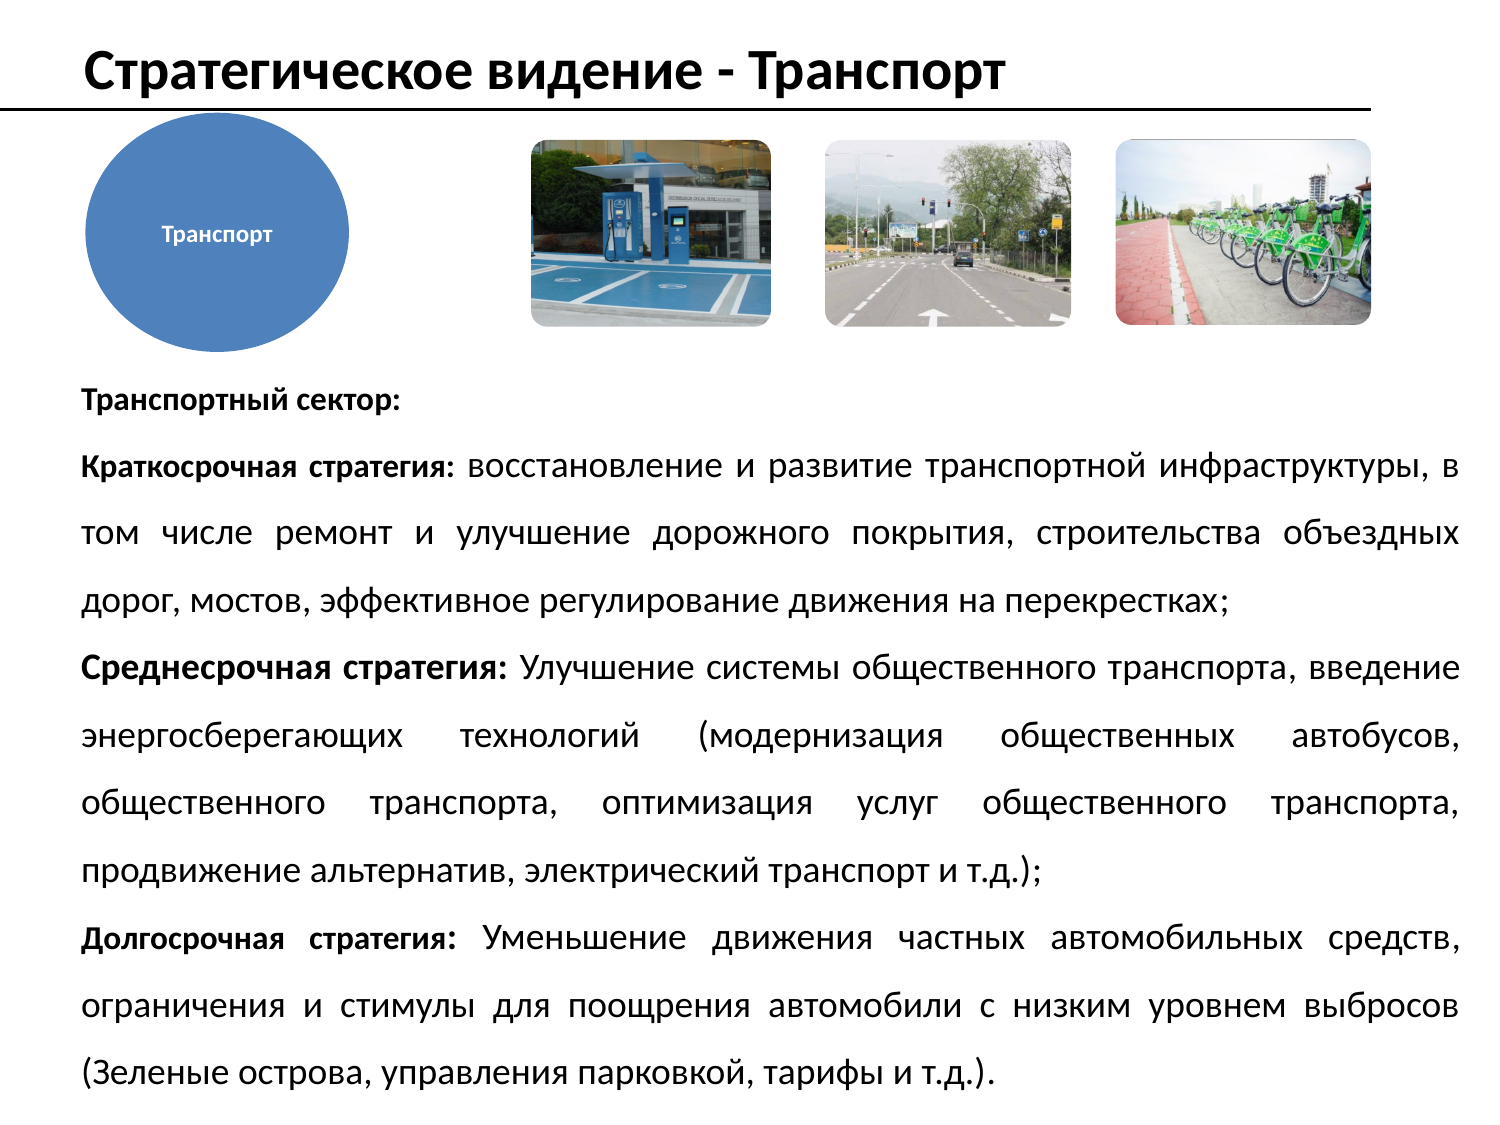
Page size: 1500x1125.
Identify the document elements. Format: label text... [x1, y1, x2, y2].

picture [530, 139, 772, 327]
picture [824, 139, 1072, 327]
text_box Стратегическое видение - Транспорт [70, 23, 1413, 109]
text_box Транспортный сектор: Краткосрочная стратегия: восстановление и развитие транспортной инфраструктуры, в том числе ремонт и улучшение дорожного покрытия, строительства объездных дорог, мостов, эффективное регулирование движения на перекрестках; Среднесрочная стратегия: Улучшение системы общественного транспорта, введение энергосберегающих технологий (модернизация общественных автобусов, общественного транспорта, оптимизация услуг общественного транспорта, продвижение альтернатив, электрический транспорт и т.д.); Долгосрочная стратегия: Уменьшение движения частных автомобильных средств, ограничения и стимулы для поощрения автомобили с низким уровнем выбросов (Зеленые острова, управления парковкой, тарифы и т.д.). [66, 349, 1476, 1100]
picture [1115, 139, 1372, 326]
text_box Транспорт [85, 118, 349, 349]
